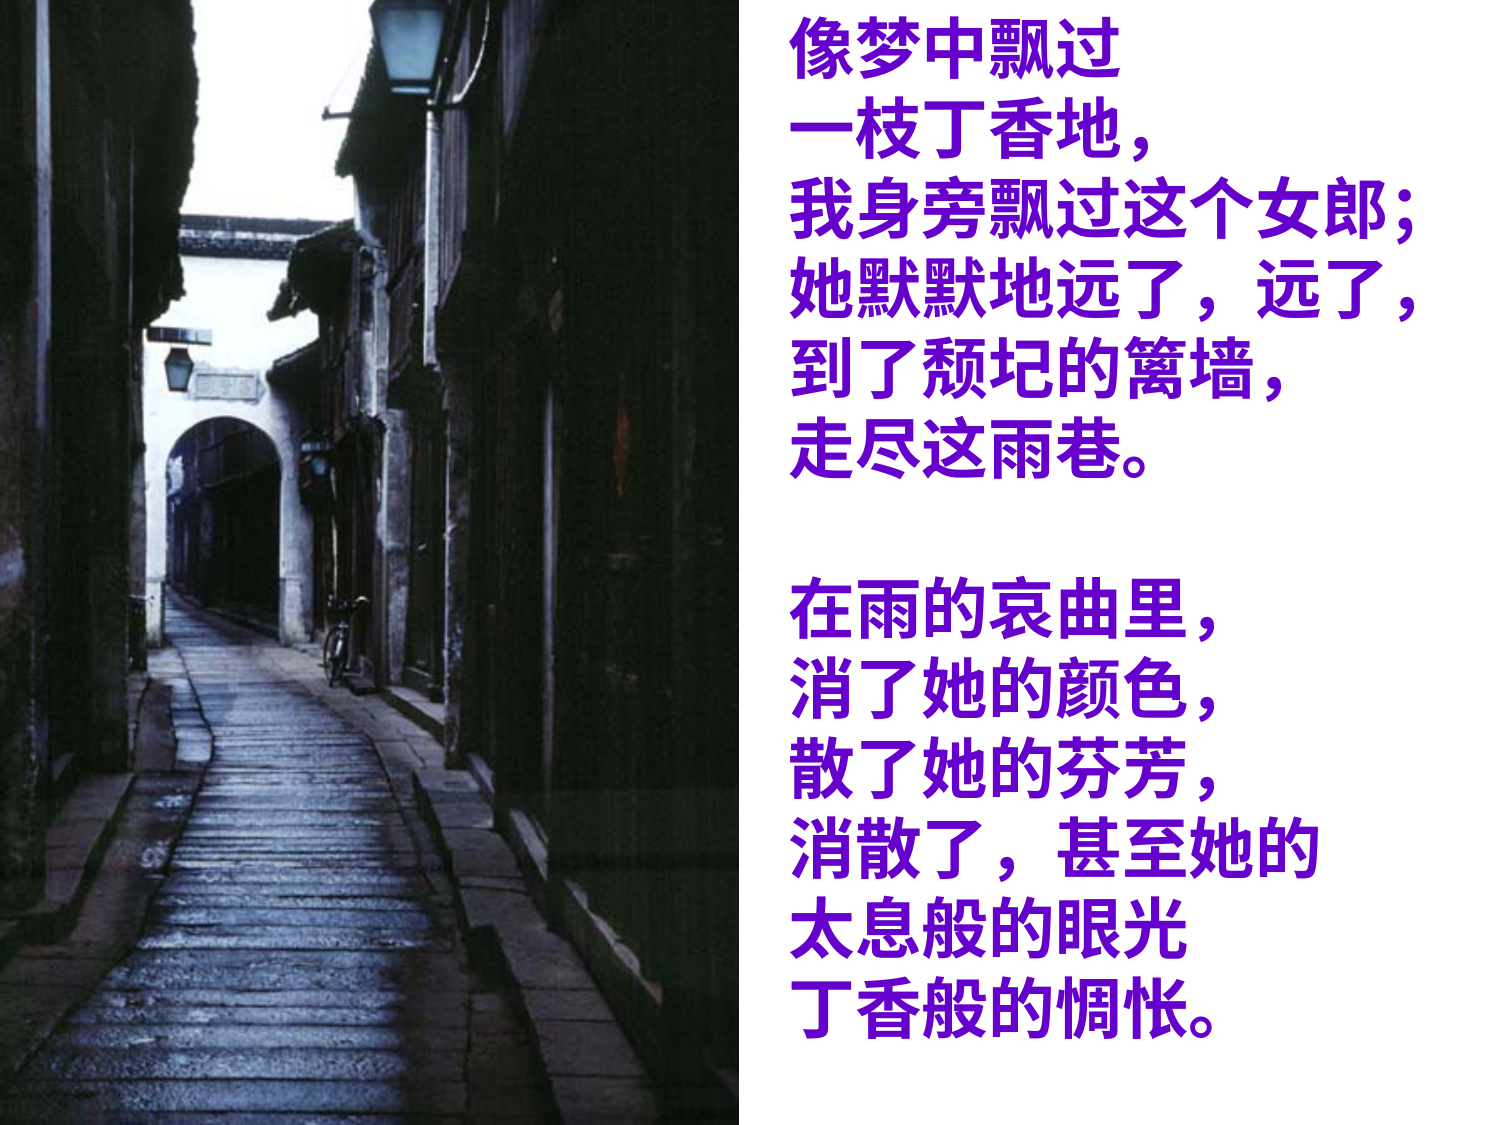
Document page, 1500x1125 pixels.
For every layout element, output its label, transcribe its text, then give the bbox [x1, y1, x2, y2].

picture [0, 0, 739, 1125]
text_box 像梦中飘过 一枝丁香地， 我身旁飘过这个女郎； 她默默地远了，远了， 到了颓圮的篱墙， 走尽这雨巷。 在雨的哀曲里， 消了她的颜色， 散了她的芬芳， 消散了，甚至她的 太息般的眼光 丁香般的惆怅。 [773, 0, 1500, 1125]
